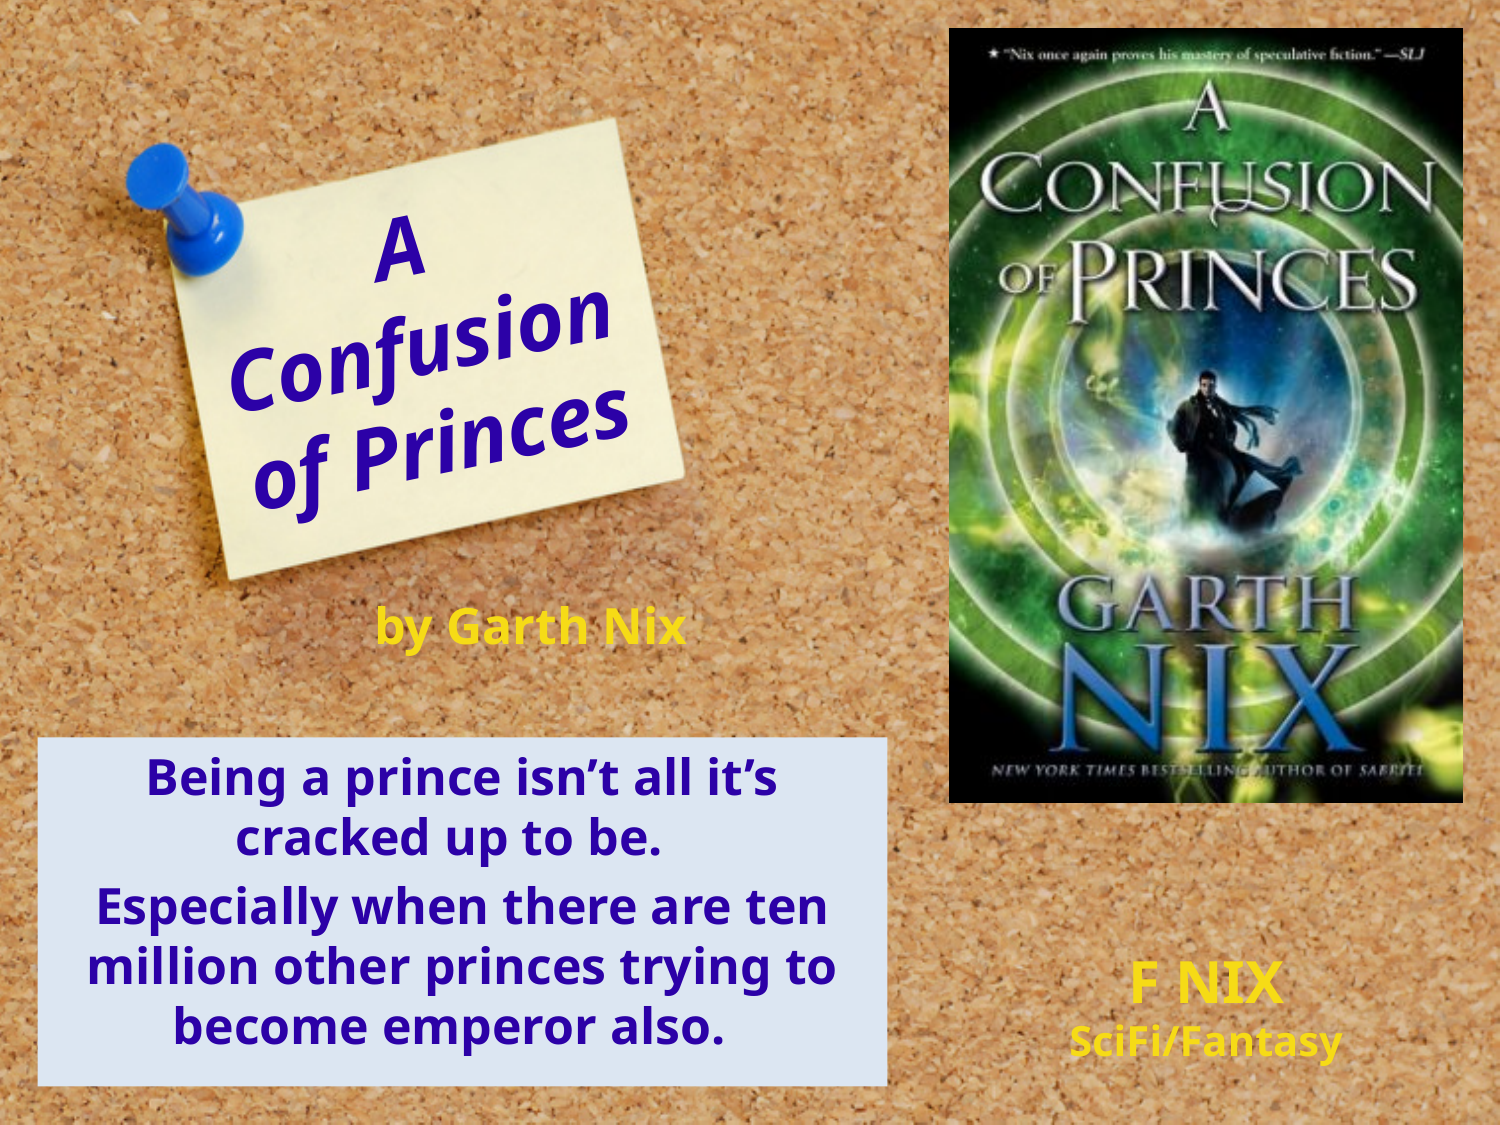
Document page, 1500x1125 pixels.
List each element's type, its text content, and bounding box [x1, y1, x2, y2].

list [948, 28, 1463, 803]
title A Confusion of Princes [162, 149, 676, 536]
text_box F NIX SciFi/Fantasy [1037, 937, 1375, 1073]
text_box by Garth Nix [137, 587, 925, 663]
list Being a prince isn’t all it’s cracked up to be. Especially when there are ten million other princes trying to become emperor also. [37, 737, 888, 1087]
picture [0, 0, 1500, 1125]
